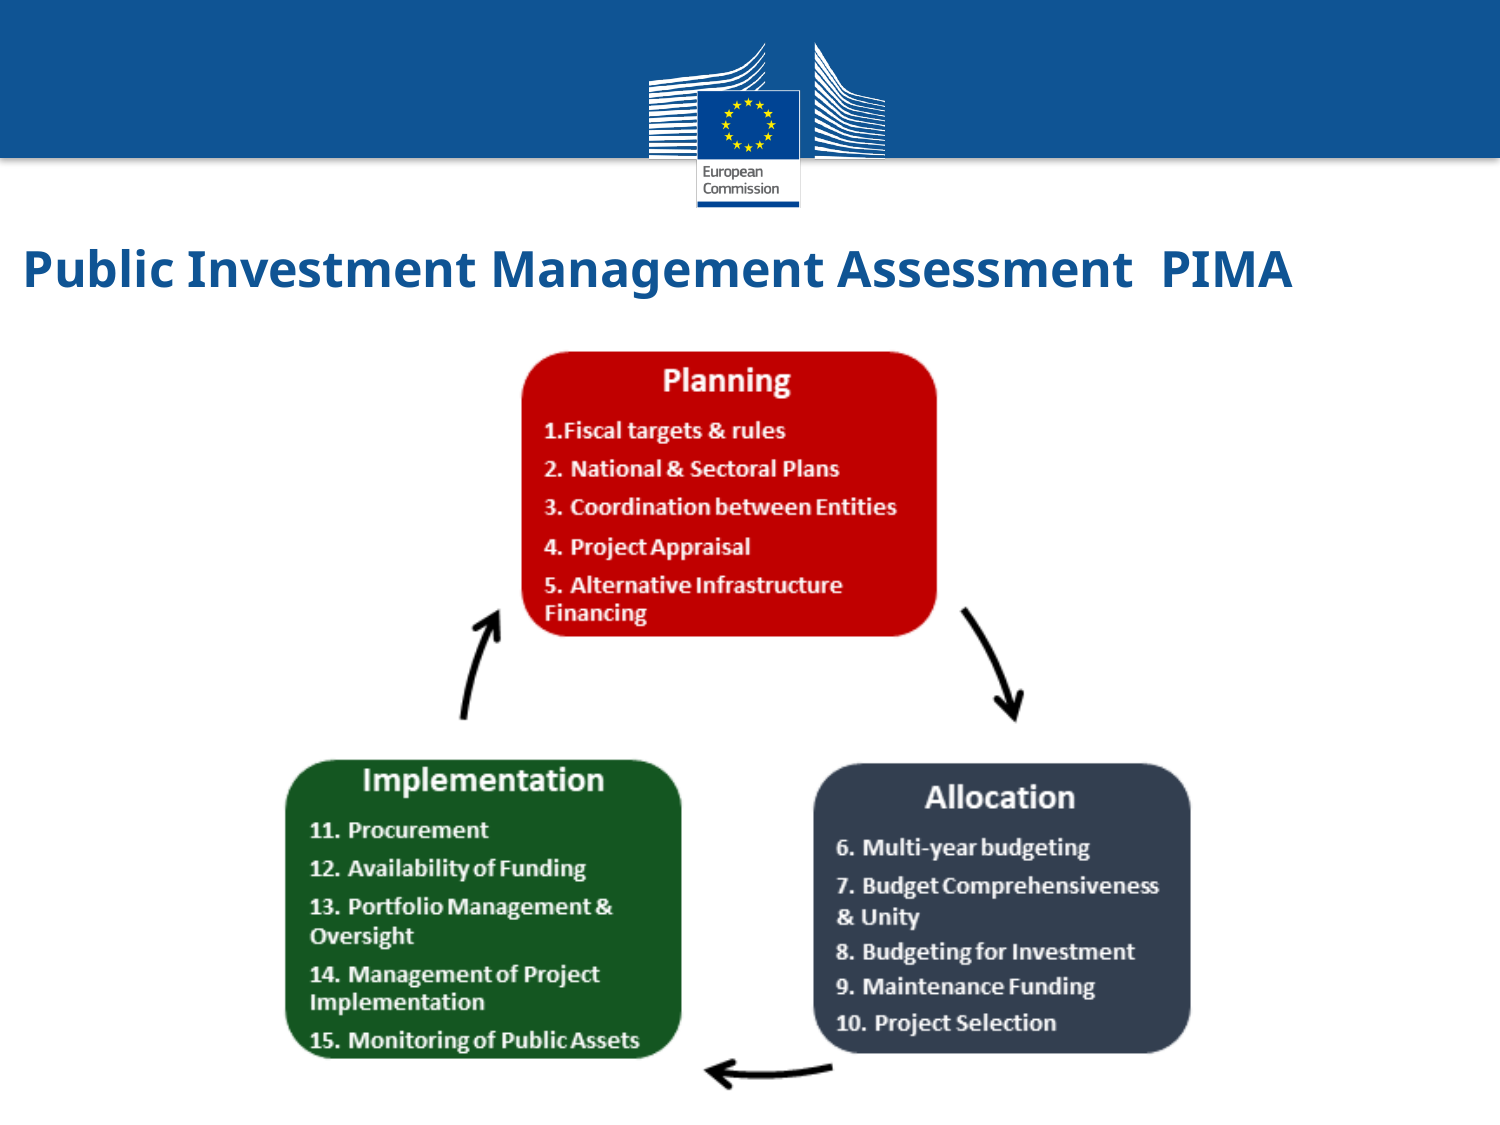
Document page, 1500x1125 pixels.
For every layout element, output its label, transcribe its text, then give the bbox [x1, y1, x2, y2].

title Public Investment Management Assessment PIMA [0, 184, 1479, 350]
picture [649, 42, 885, 184]
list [229, 345, 1217, 1125]
